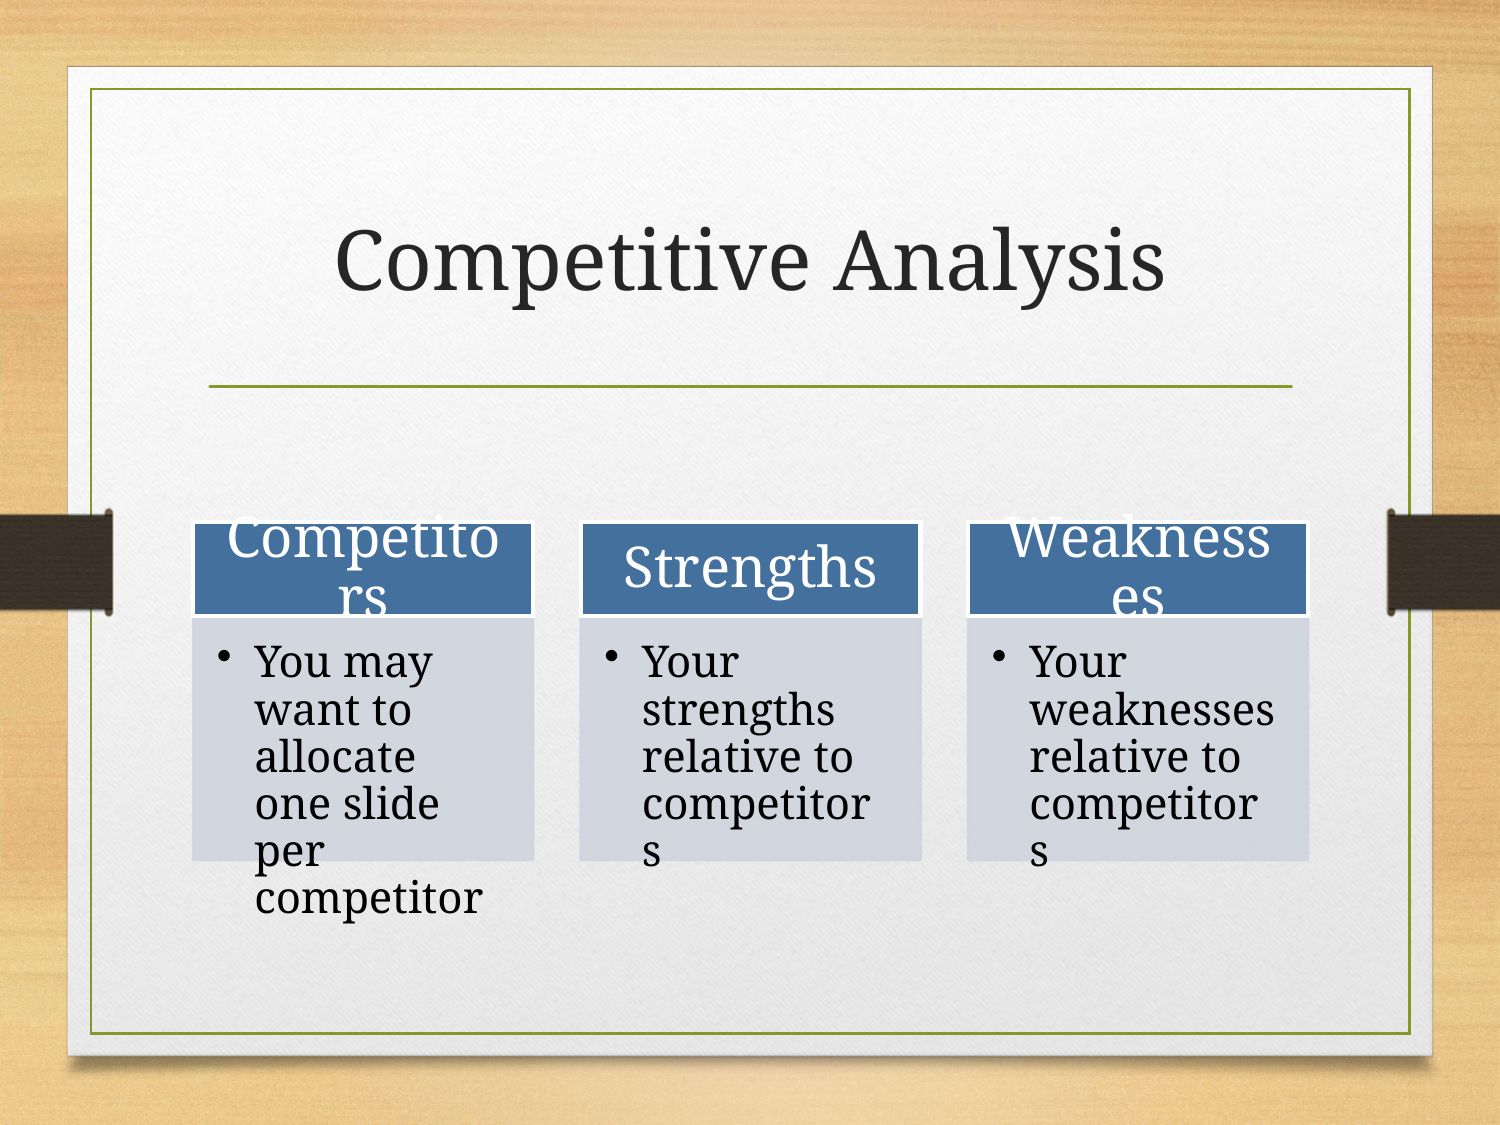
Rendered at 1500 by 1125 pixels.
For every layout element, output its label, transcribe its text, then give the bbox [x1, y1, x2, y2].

picture [0, 0, 1500, 1125]
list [192, 408, 1309, 974]
title Competitive Analysis [193, 150, 1309, 365]
